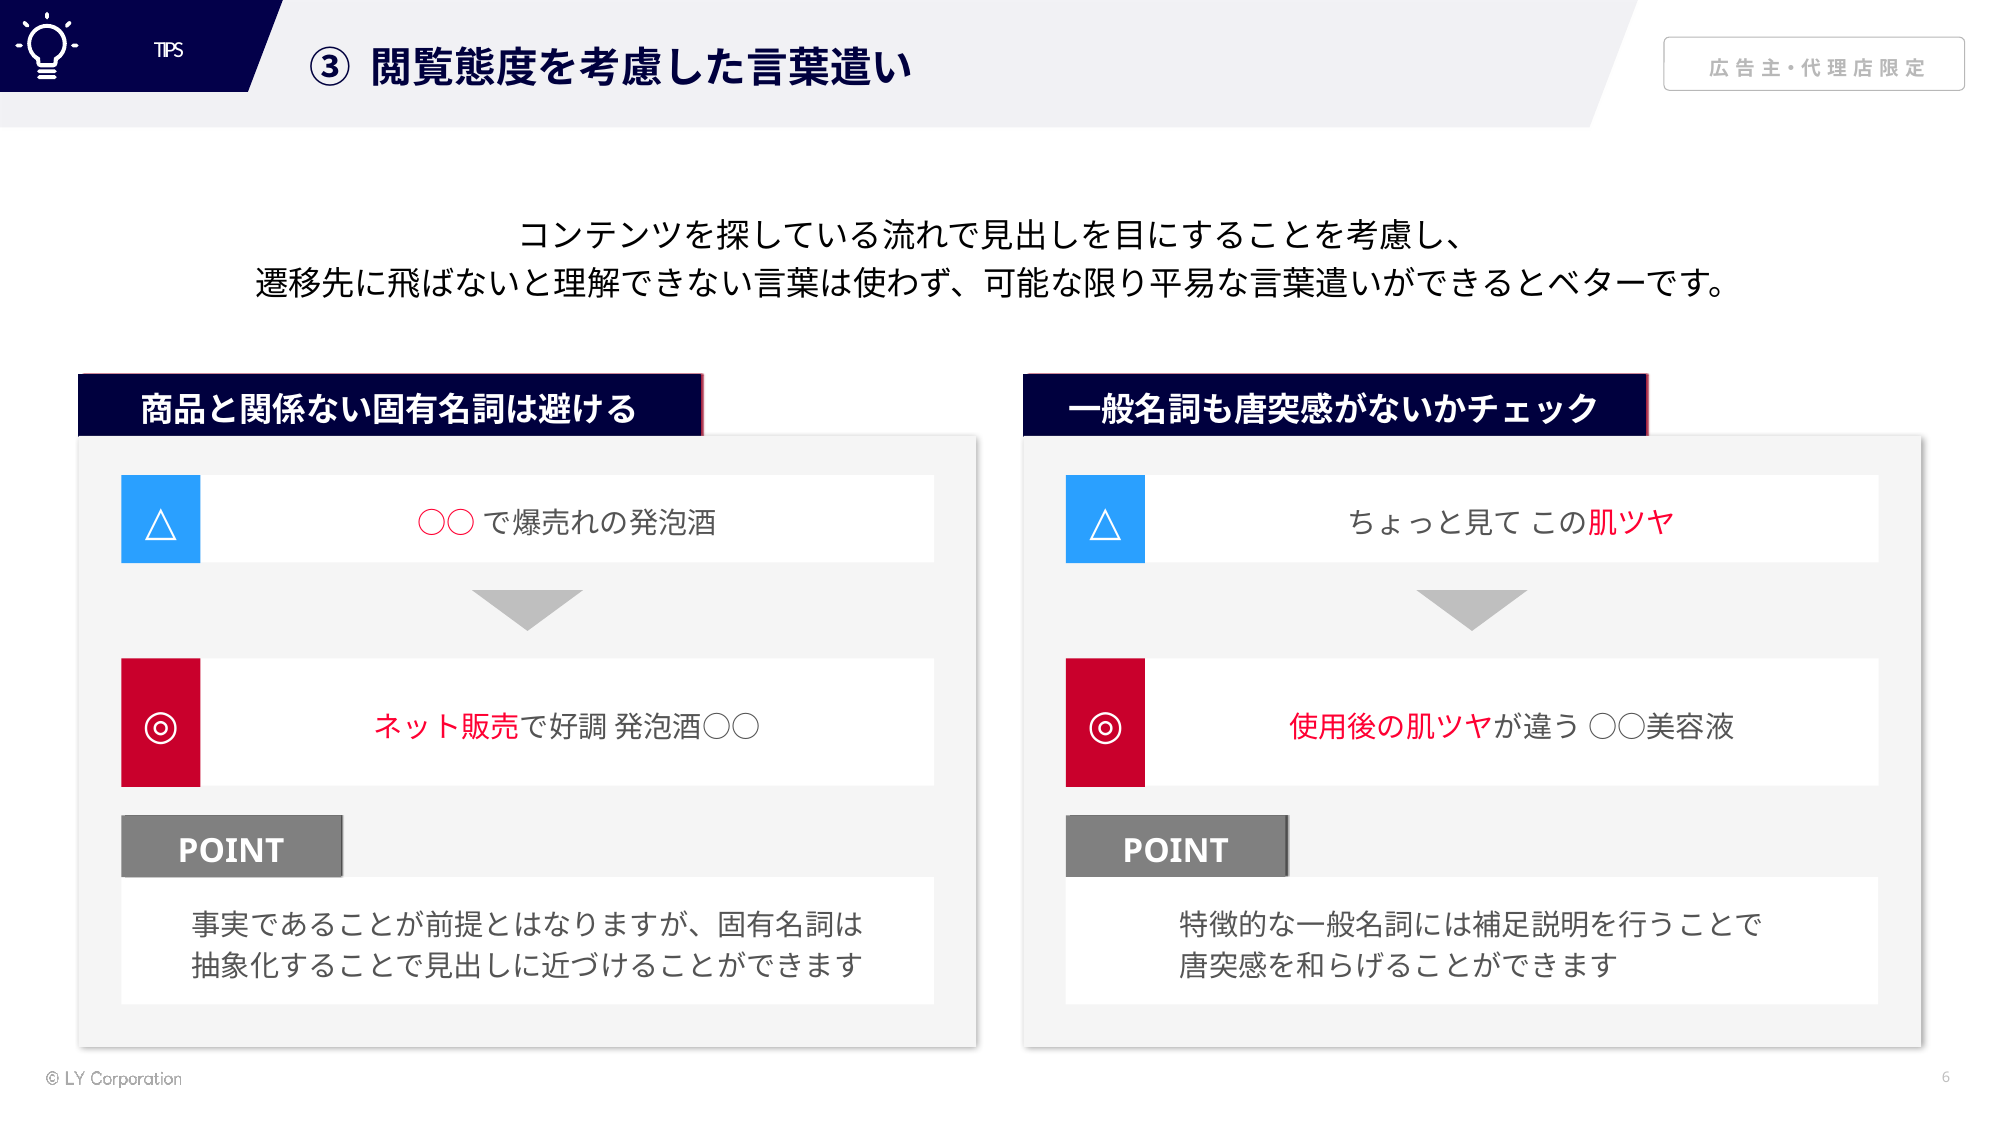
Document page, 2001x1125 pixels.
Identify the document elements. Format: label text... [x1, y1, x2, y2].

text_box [15, 11, 79, 80]
text_box ネット販売で好調 発泡酒○○ [201, 658, 935, 786]
text_box △ [1065, 475, 1145, 564]
text_box POINT [1065, 815, 1286, 877]
text_box [471, 590, 584, 631]
text_box 使用後の肌ツヤが違う ○○美容液 [1145, 658, 1879, 786]
text_box [1023, 435, 1922, 1047]
text_box コンテンツを探している流れで見出しを目にすることを考慮し、 遷移先に飛ばないと理解できない言葉は使わず、可能な限り平易な言葉遣いができるとベターです。 [76, 206, 1922, 302]
text_box POINT [121, 815, 341, 878]
text_box 事実であることが前提とはなりますが、固有名詞は 抽象化することで見出しに近づけることができます [121, 877, 934, 1005]
picture [46, 1071, 181, 1088]
text_box ◎ [121, 658, 201, 787]
text_box [78, 435, 977, 1047]
text_box 一般名詞も唐突感がないかチェック [1023, 374, 1646, 435]
text_box △ [121, 475, 201, 564]
text_box 特徴的な一般名詞には補足説明を行うことで 唐突感を和らげることができます [1065, 877, 1879, 1005]
text_box 商品と関係ない固有名詞は避ける [78, 374, 700, 435]
list TIPS [97, 13, 240, 81]
text_box ちょっと見て この肌ツヤ [1145, 475, 1879, 563]
list ③ 閲覧態度を考慮した言葉遣い [309, 41, 1645, 97]
text_box ◎ [1065, 658, 1145, 787]
text_box [1416, 590, 1528, 631]
text_box ○○で爆売れの発泡酒 [201, 475, 935, 563]
